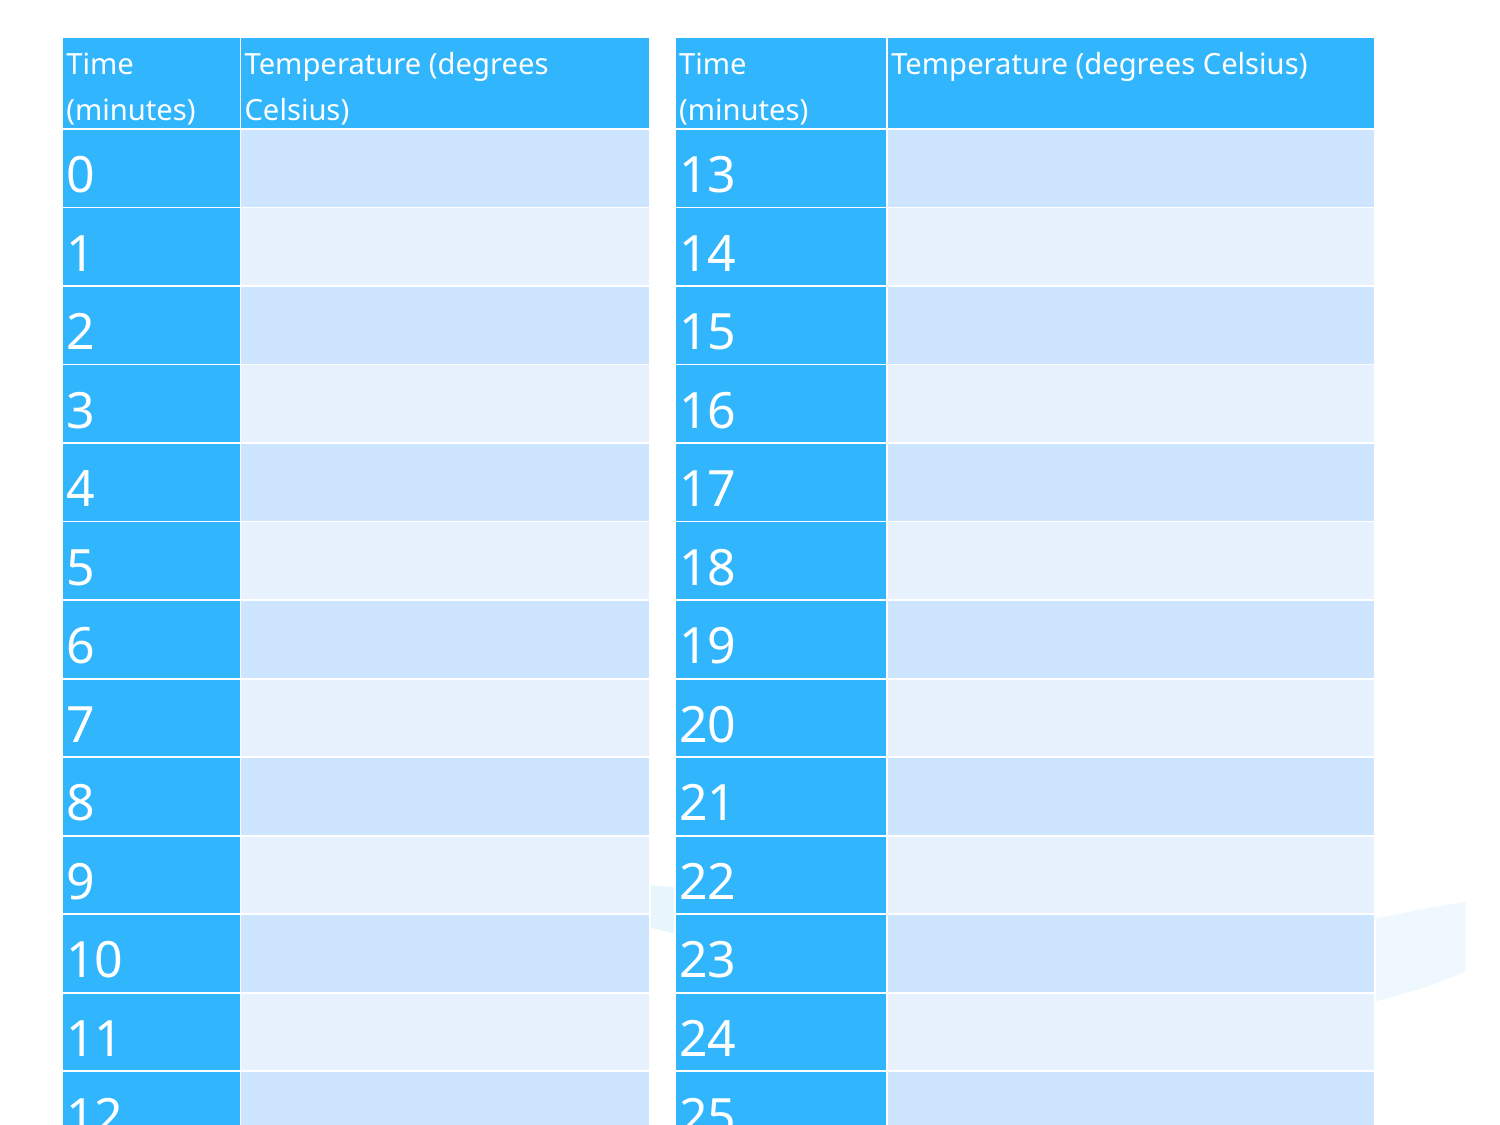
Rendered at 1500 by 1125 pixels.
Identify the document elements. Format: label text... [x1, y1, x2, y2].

table_cell 0 [63, 130, 240, 207]
table_cell [888, 444, 1374, 521]
table_cell [241, 601, 649, 678]
table_cell 2 [63, 287, 240, 364]
table_header Time (minutes) [676, 38, 886, 128]
table_cell 3 [63, 365, 240, 442]
table_cell [241, 522, 649, 599]
table_cell [888, 837, 1374, 913]
table_cell 11 [63, 994, 240, 1070]
table_cell [241, 208, 649, 285]
table_header Temperature (degrees Celsius) [241, 38, 649, 128]
table_cell 25 [676, 1072, 886, 1125]
table_cell [241, 130, 649, 207]
table_cell [888, 208, 1374, 285]
table_cell [241, 1072, 649, 1125]
table_cell 14 [676, 208, 886, 285]
table_cell 18 [676, 522, 886, 599]
table_cell 4 [63, 444, 240, 521]
table_cell [888, 130, 1374, 207]
table_cell [241, 994, 649, 1070]
table_cell [888, 1072, 1374, 1125]
table_cell 15 [676, 287, 886, 364]
table_cell [241, 444, 649, 521]
table_cell [241, 365, 649, 442]
table_cell 7 [63, 680, 240, 756]
table_cell [888, 994, 1374, 1070]
table_cell [888, 680, 1374, 756]
table_cell [241, 287, 649, 364]
table_cell 8 [63, 758, 240, 835]
table_cell 9 [63, 837, 240, 913]
table_cell [888, 522, 1374, 599]
table_cell 13 [676, 130, 886, 207]
table_cell [241, 758, 649, 835]
table_cell 21 [676, 758, 886, 835]
table_header Time (minutes) [63, 38, 240, 128]
table_cell [888, 365, 1374, 442]
table_cell [888, 601, 1374, 678]
table_cell 19 [676, 601, 886, 678]
table_cell 1 [63, 208, 240, 285]
table_cell 6 [63, 601, 240, 678]
table_cell 20 [676, 680, 886, 756]
table_header Temperature (degrees Celsius) [888, 38, 1374, 128]
table_cell 10 [63, 915, 240, 992]
table_cell [241, 915, 649, 992]
table_cell 5 [63, 522, 240, 599]
table_cell [888, 915, 1374, 992]
table_cell [888, 287, 1374, 364]
table_cell [241, 680, 649, 756]
table_cell 16 [676, 365, 886, 442]
table_cell 24 [676, 994, 886, 1070]
table_cell 22 [676, 837, 886, 913]
table_cell [888, 758, 1374, 835]
table_cell [241, 837, 649, 913]
table_cell 23 [676, 915, 886, 992]
table_cell 17 [676, 444, 886, 521]
table_cell 12 [63, 1072, 240, 1125]
